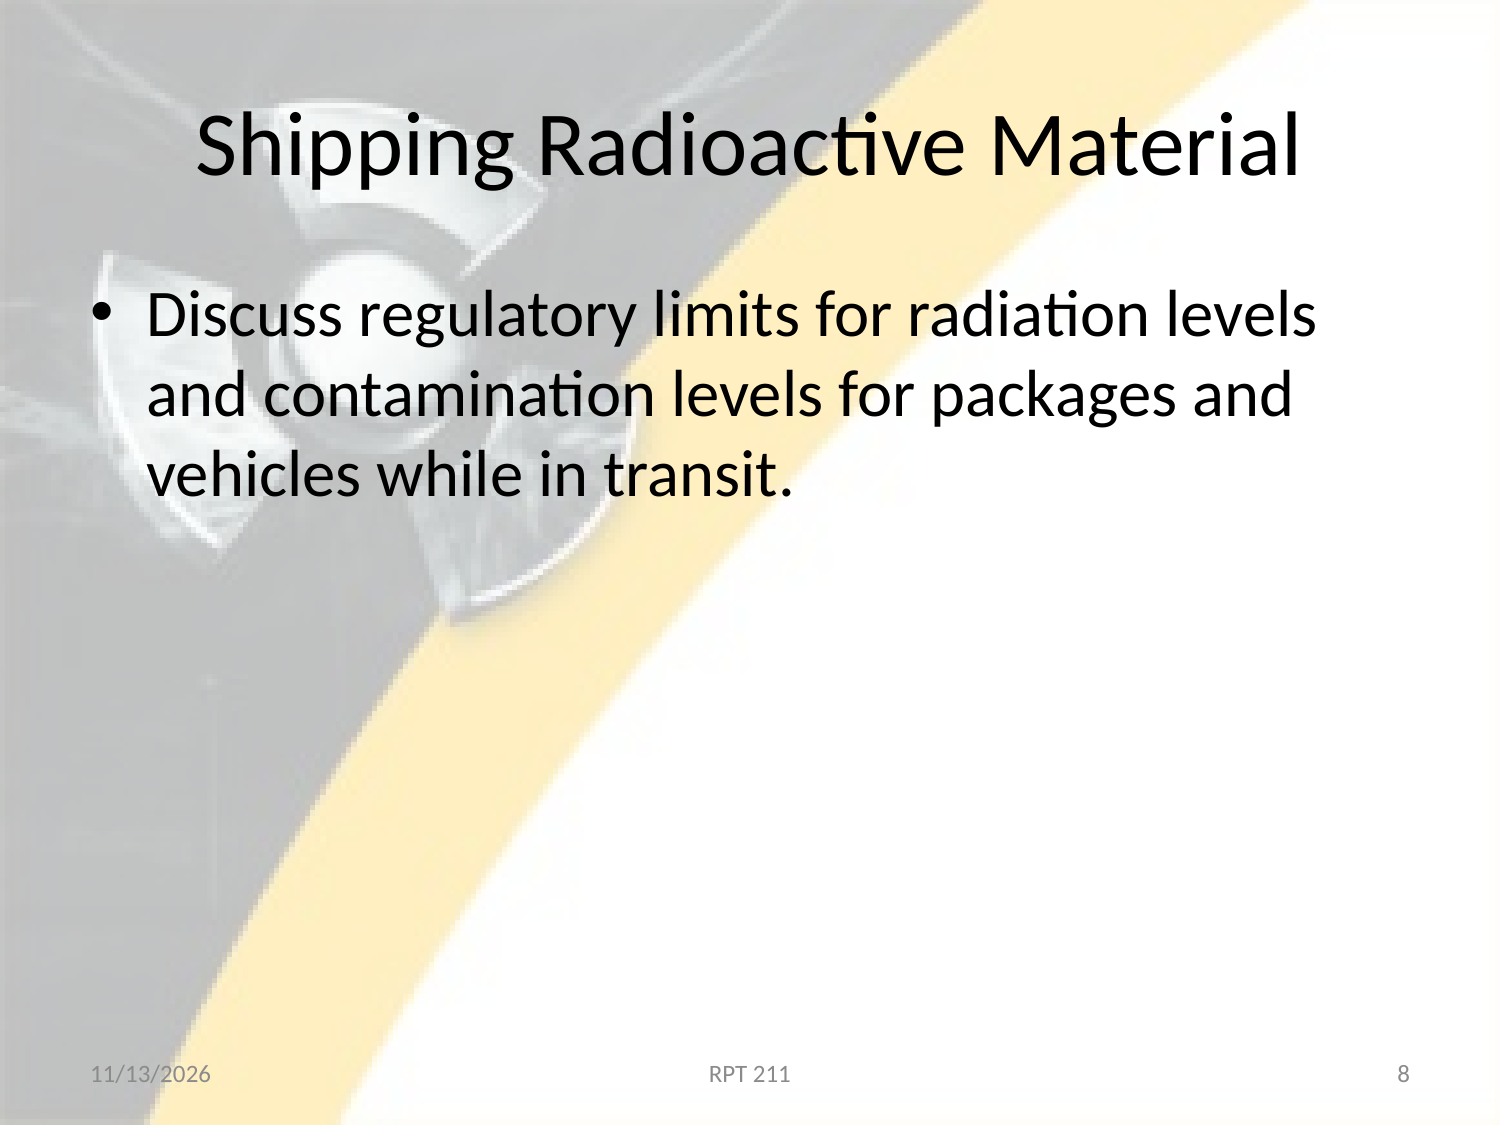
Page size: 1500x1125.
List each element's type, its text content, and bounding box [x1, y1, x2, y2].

slide_number 8 [1074, 1042, 1425, 1103]
list Discuss regulatory limits for radiation levels and contamination levels for packages and vehicles while in transit. [75, 262, 1425, 1005]
title Shipping Radioactive Material [75, 45, 1425, 233]
footer RPT 211 [512, 1042, 988, 1103]
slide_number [75, 1042, 425, 1103]
